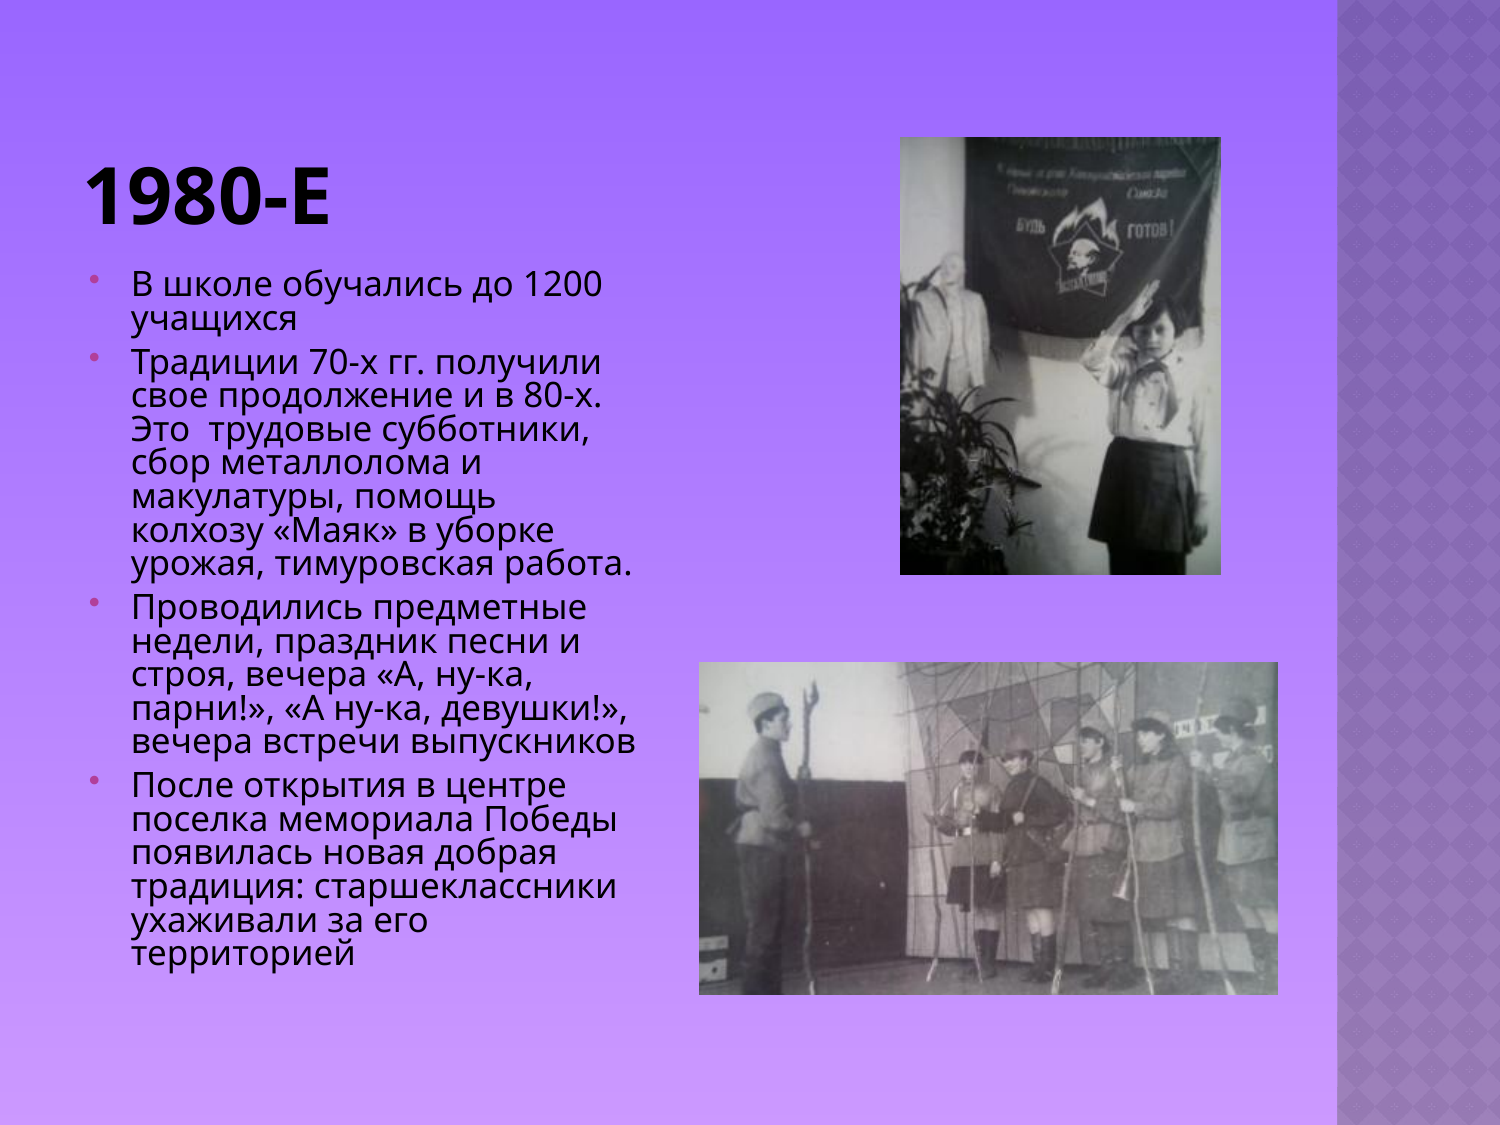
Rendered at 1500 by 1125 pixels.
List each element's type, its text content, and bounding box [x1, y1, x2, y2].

list В школе обучались до 1200 учащихся Традиции 70-х гг. получили свое продолжение и в 80-х. Это трудовые субботники, сбор металлолома и макулатуры, помощь колхозу «Маяк» в уборке урожая, тимуровская работа. Проводились предметные недели, праздник песни и строя, вечера «А, ну-ка, парни!», «А ну-ка, девушки!», вечера встречи выпускников После открытия в центре поселка мемориала Победы появилась новая добрая традиция: старшеклассники ухаживали за его территорией [74, 262, 653, 1006]
picture [899, 136, 1221, 576]
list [699, 662, 1278, 996]
title 1980-е [75, 52, 1263, 240]
